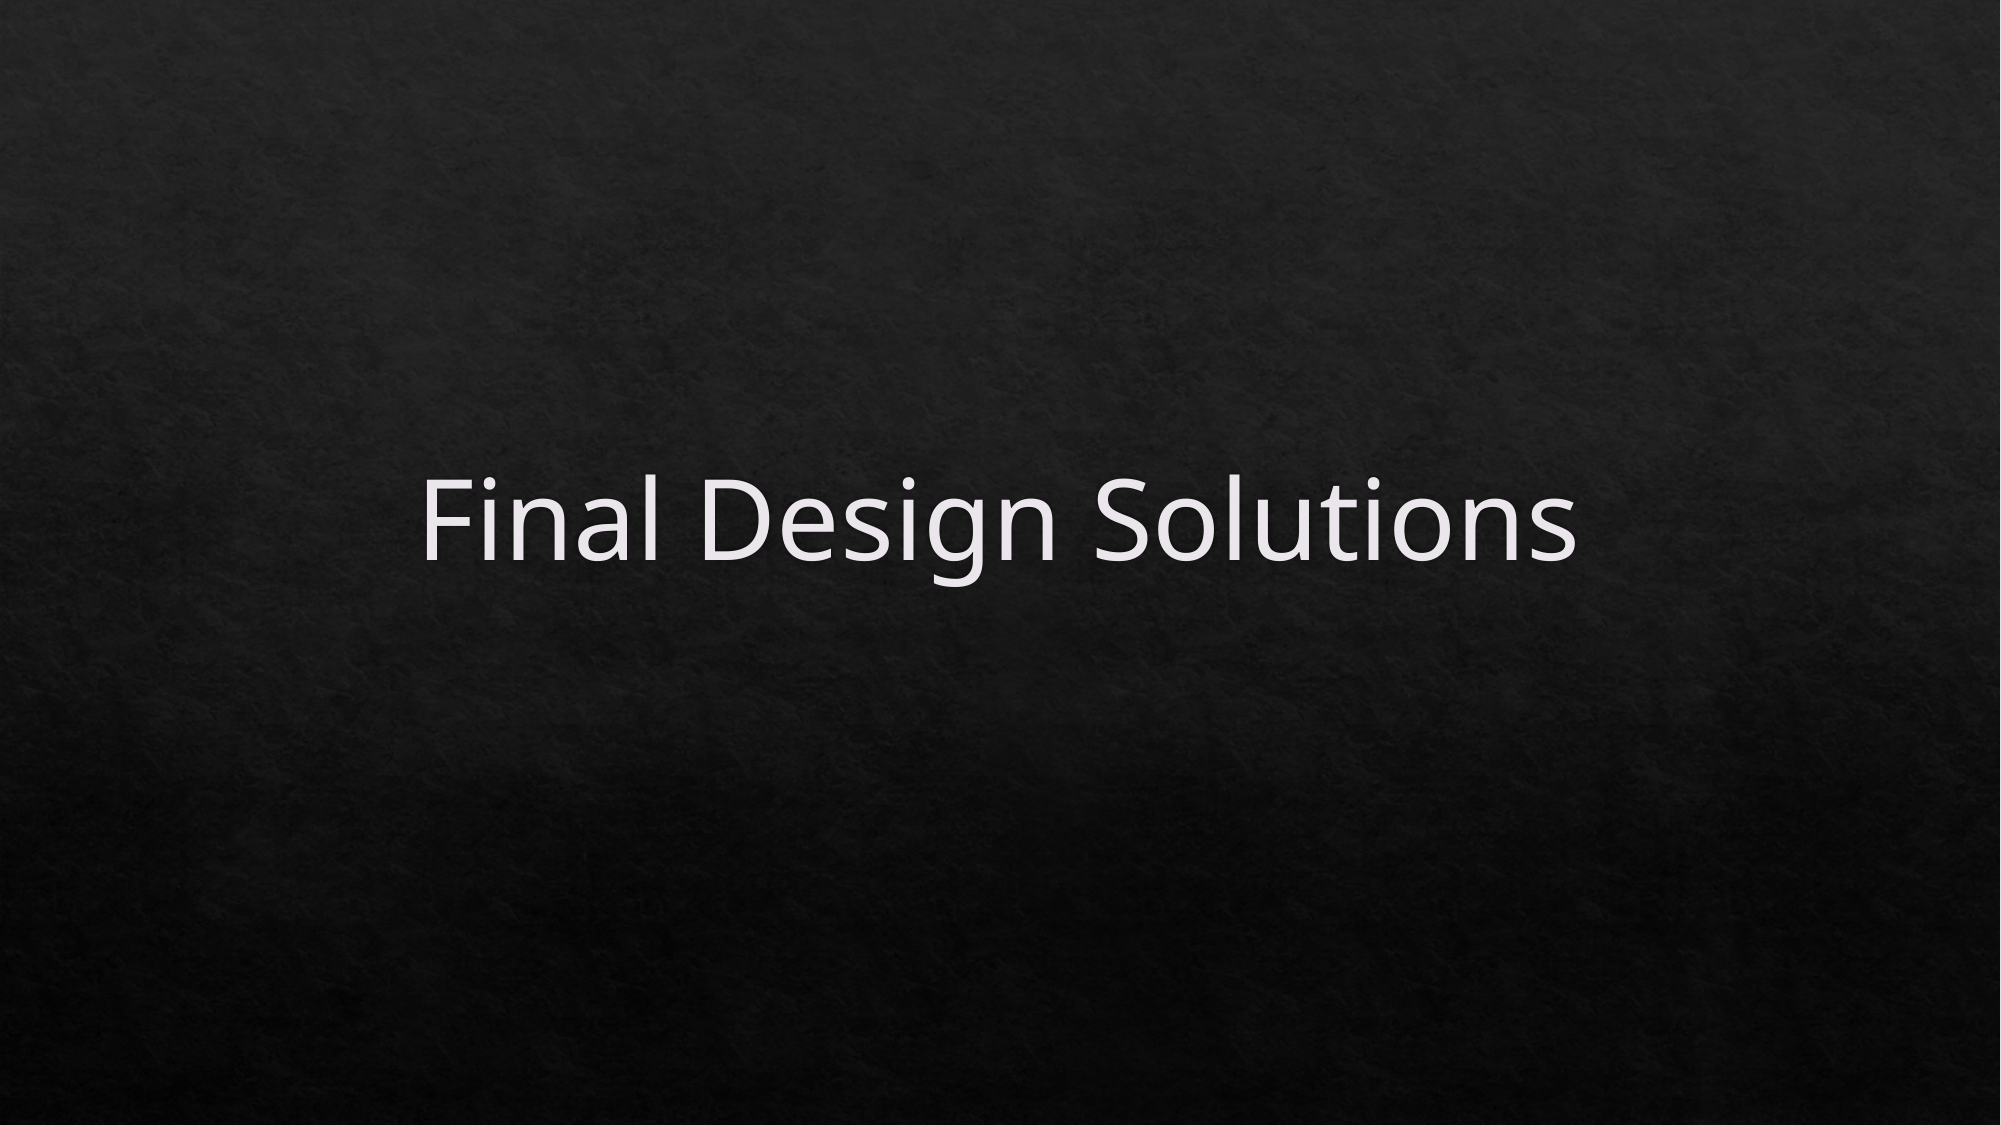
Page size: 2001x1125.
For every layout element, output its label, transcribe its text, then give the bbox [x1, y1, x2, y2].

title Final Design Solutions [224, 290, 1774, 591]
